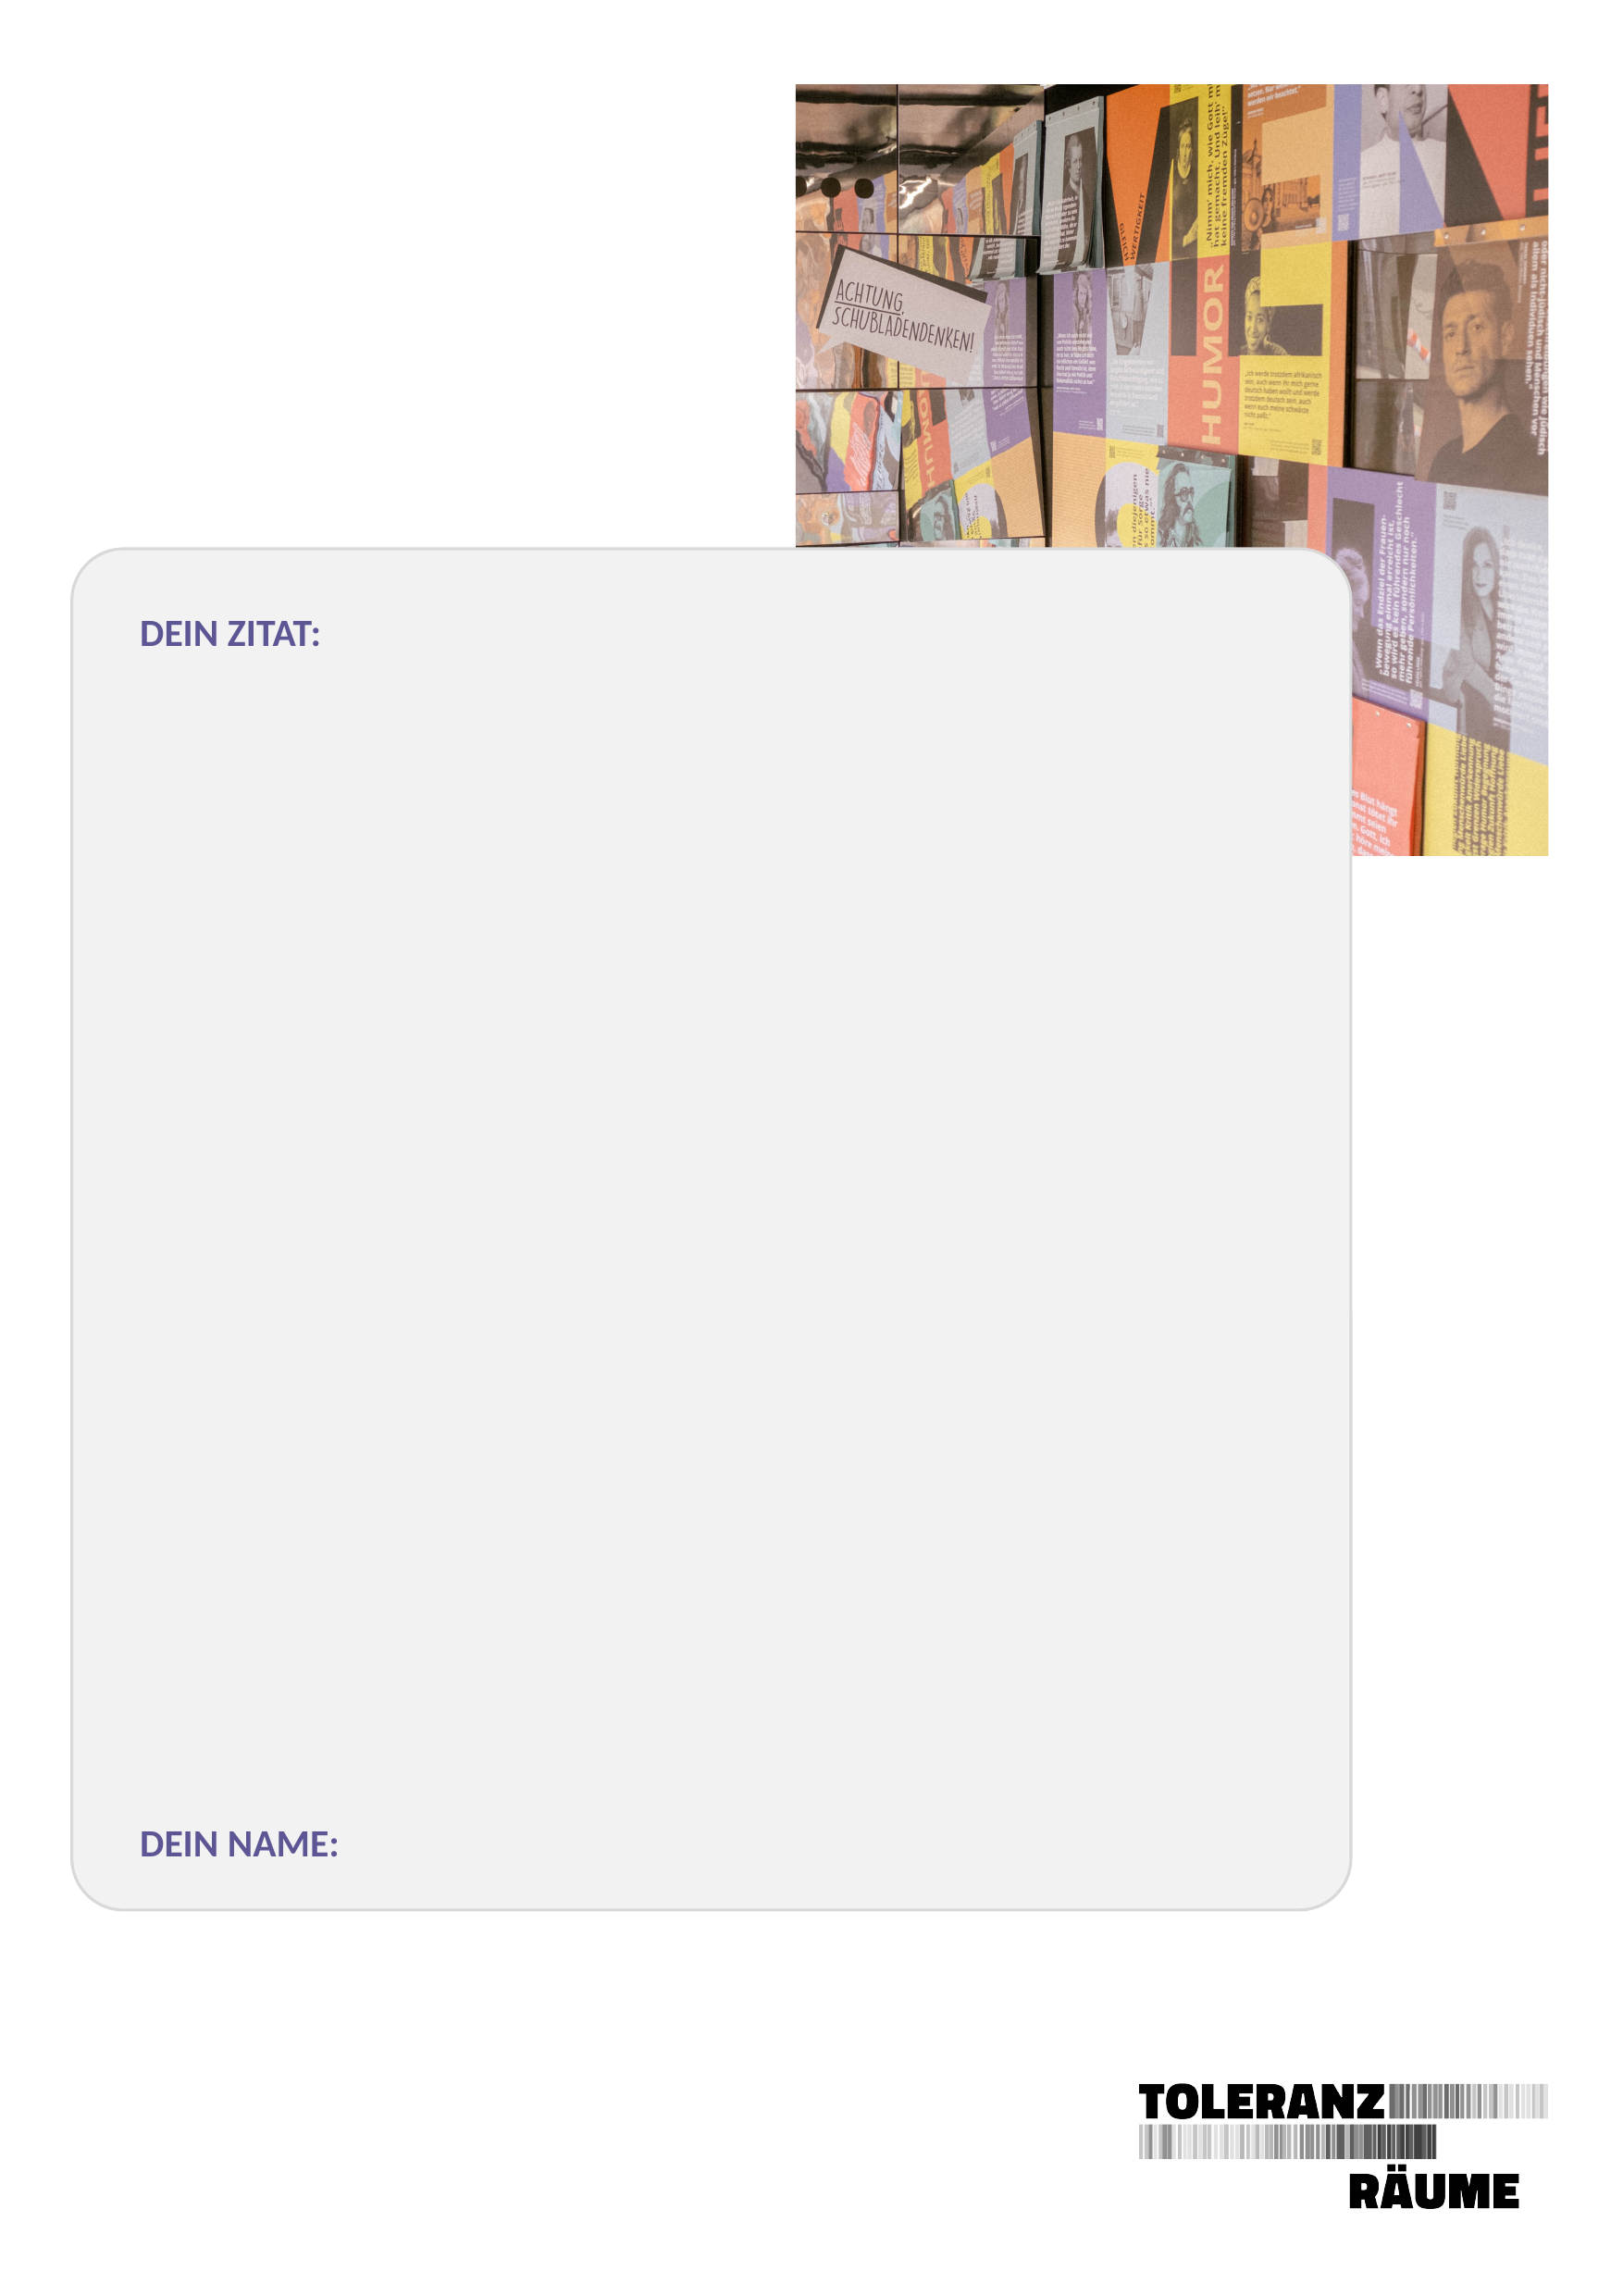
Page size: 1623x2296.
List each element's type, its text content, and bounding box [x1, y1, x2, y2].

picture [1137, 2081, 1549, 2211]
text_box [70, 547, 1352, 1911]
text_box DEIN ZITAT: [126, 601, 795, 661]
text_box DEIN NAME: [126, 1811, 994, 1871]
picture [795, 84, 1549, 856]
